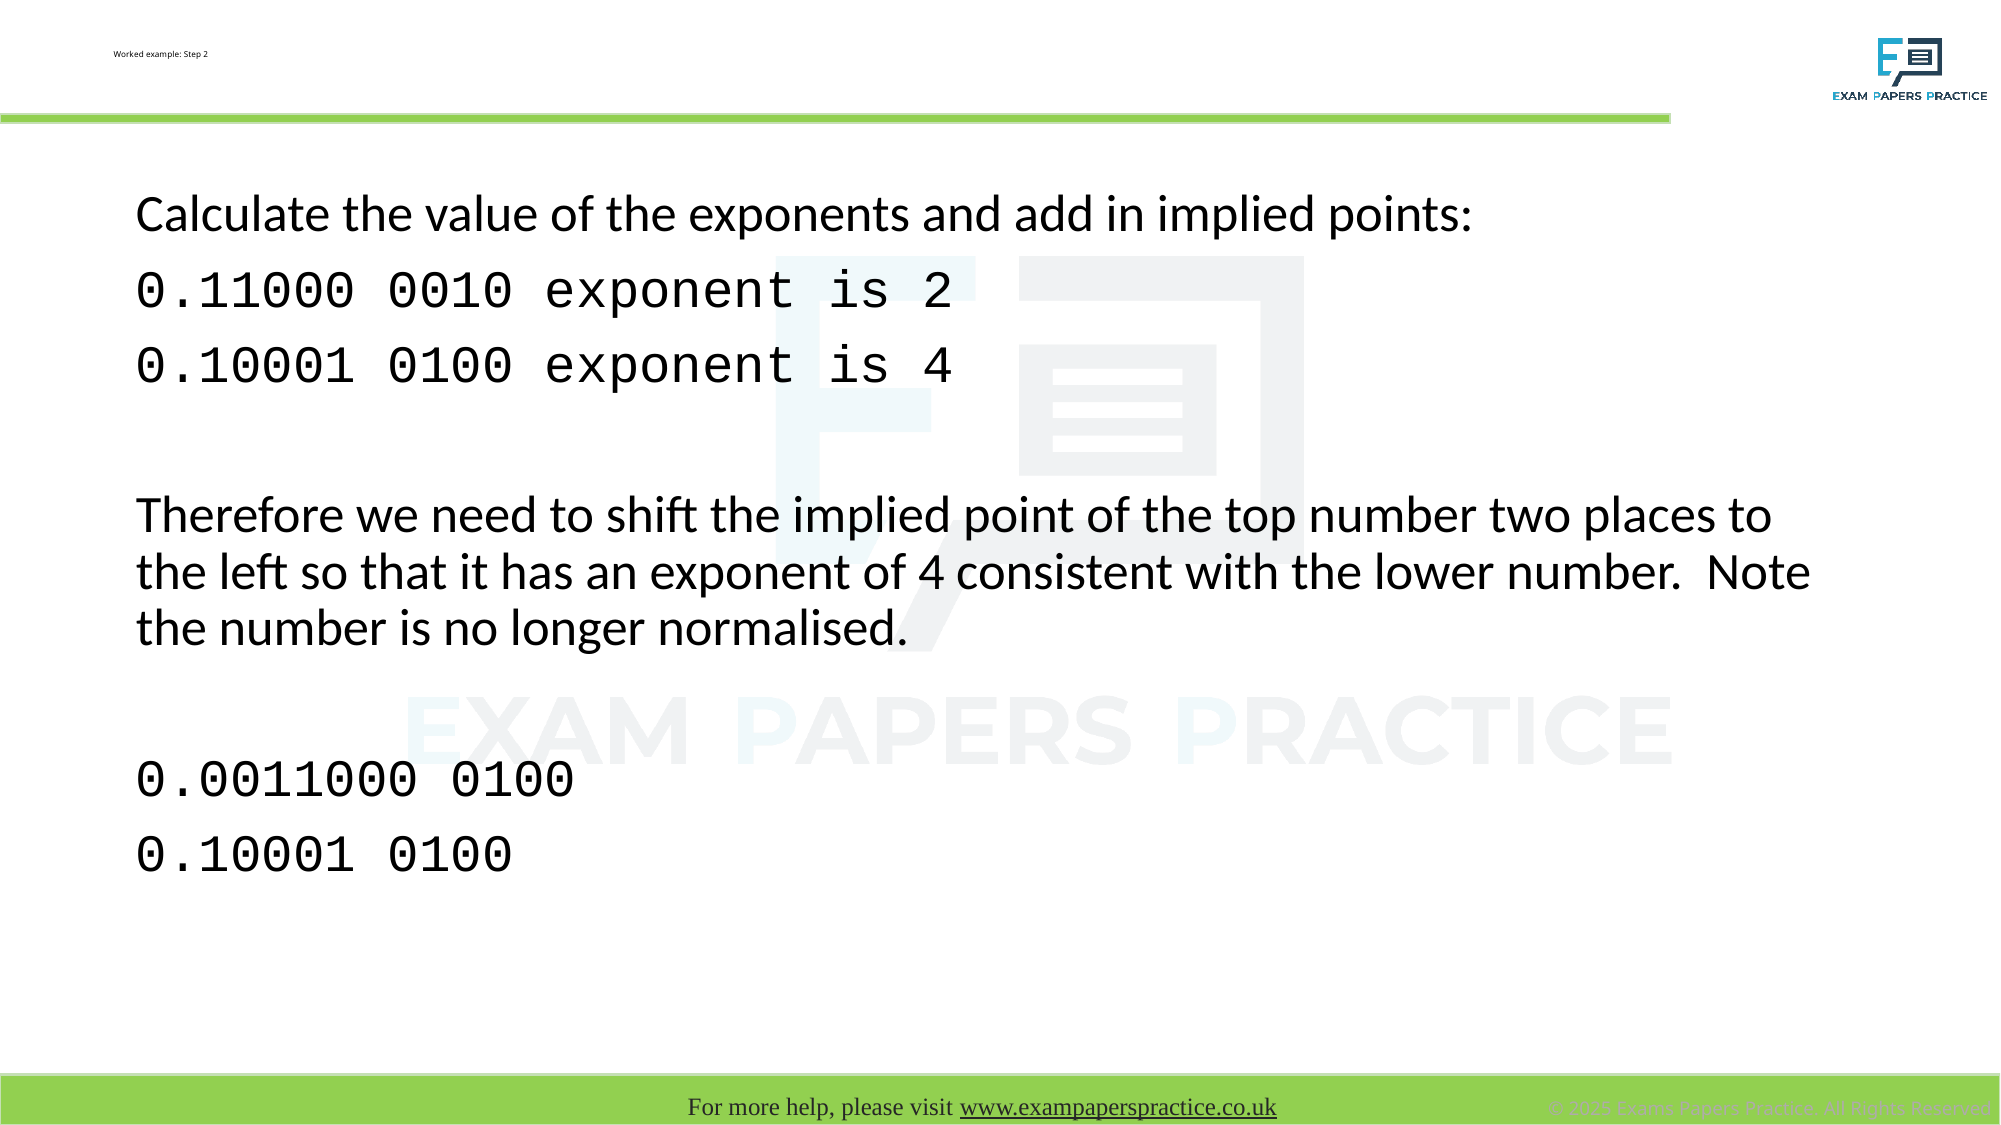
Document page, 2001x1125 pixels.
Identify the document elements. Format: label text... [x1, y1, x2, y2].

title Worked example: Step 2 [98, 43, 1824, 68]
list Calculate the value of the exponents and add in implied points: 0.11000 0010 exponent is 2 0.10001 0100 exponent is 4 Therefore we need to shift the implied point of the top number two places to the left so that it has an exponent of 4 consistent with the lower number. Note the number is no longer normalised. 0.0011000 0100 0.10001 0100 [120, 179, 1846, 893]
